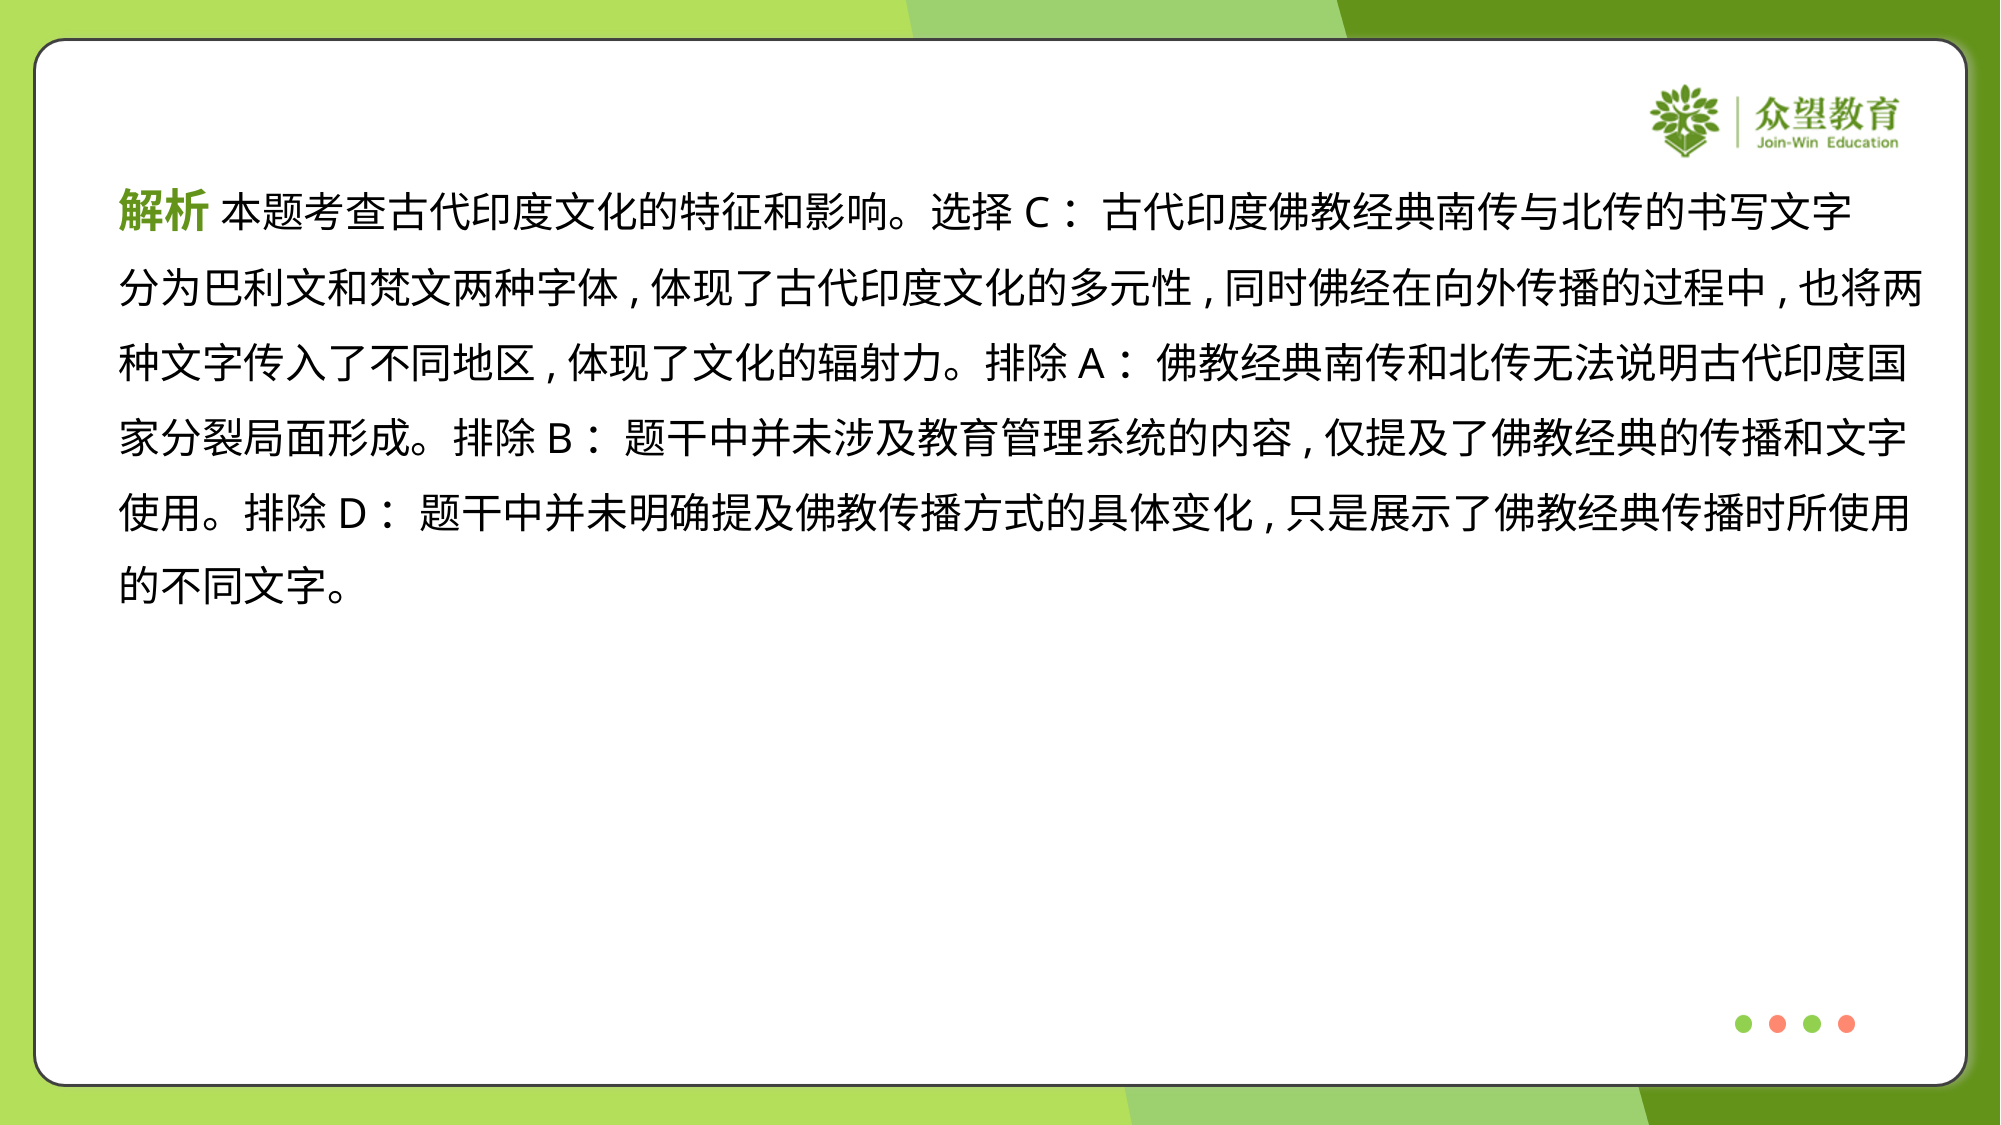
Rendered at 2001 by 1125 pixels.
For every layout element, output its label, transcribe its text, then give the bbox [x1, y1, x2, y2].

picture [0, 0, 2000, 1125]
text_box 解析 本题考查古代印度文化的特征和影响。选择C：古代印度佛教经典南传与北传的书写文字 分为巴利文和梵文两种字体,体现了古代印度文化的多元性,同时佛经在向外传播的过程中,也将两 种文字传入了不同地区,体现了文化的辐射力。排除A：佛教经典南传和北传无法说明古代印度国 家分裂局面形成。排除B：题干中并未涉及教育管理系统的内容,仅提及了佛教经典的传播和文字 使用。排除D：题干中并未明确提及佛教传播方式的具体变化,只是展示了佛教经典传播时所使用 的不同文字。 [118, 159, 1883, 602]
